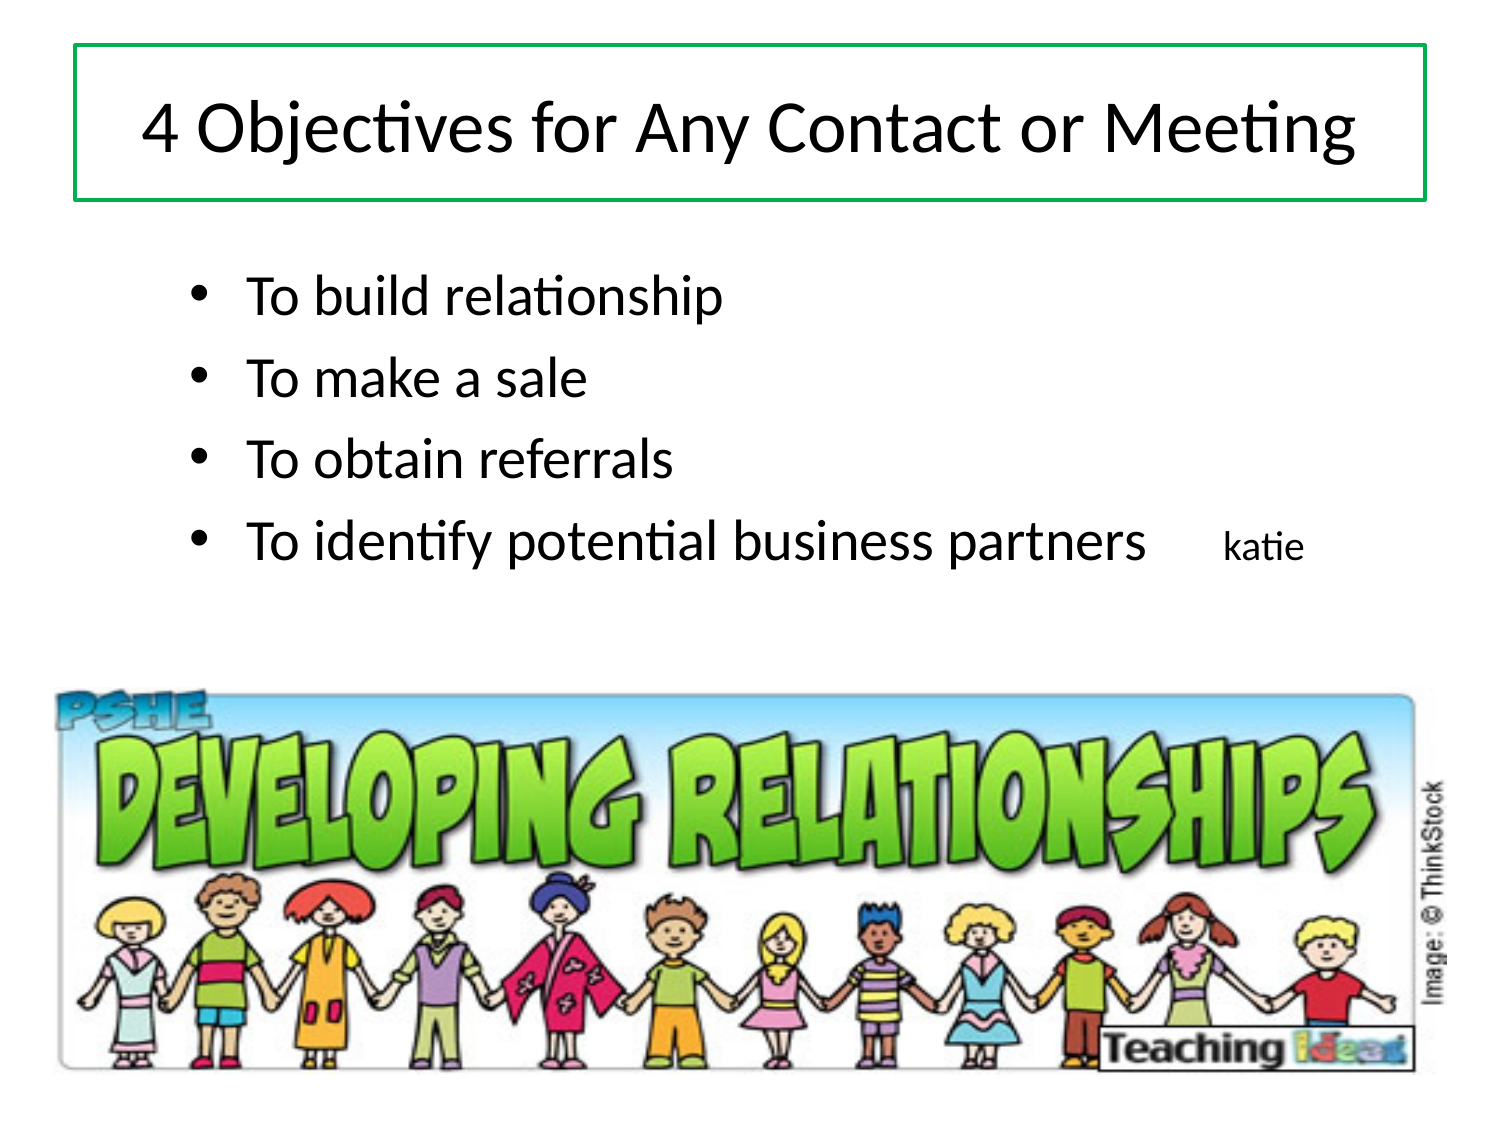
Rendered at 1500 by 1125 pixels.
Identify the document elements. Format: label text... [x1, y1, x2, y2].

title 4 Objectives for Any Contact or Meeting [75, 45, 1425, 200]
list To build relationship To make a sale To obtain referrals To identify potential business partners katie [174, 249, 1338, 625]
picture [53, 687, 1447, 1076]
